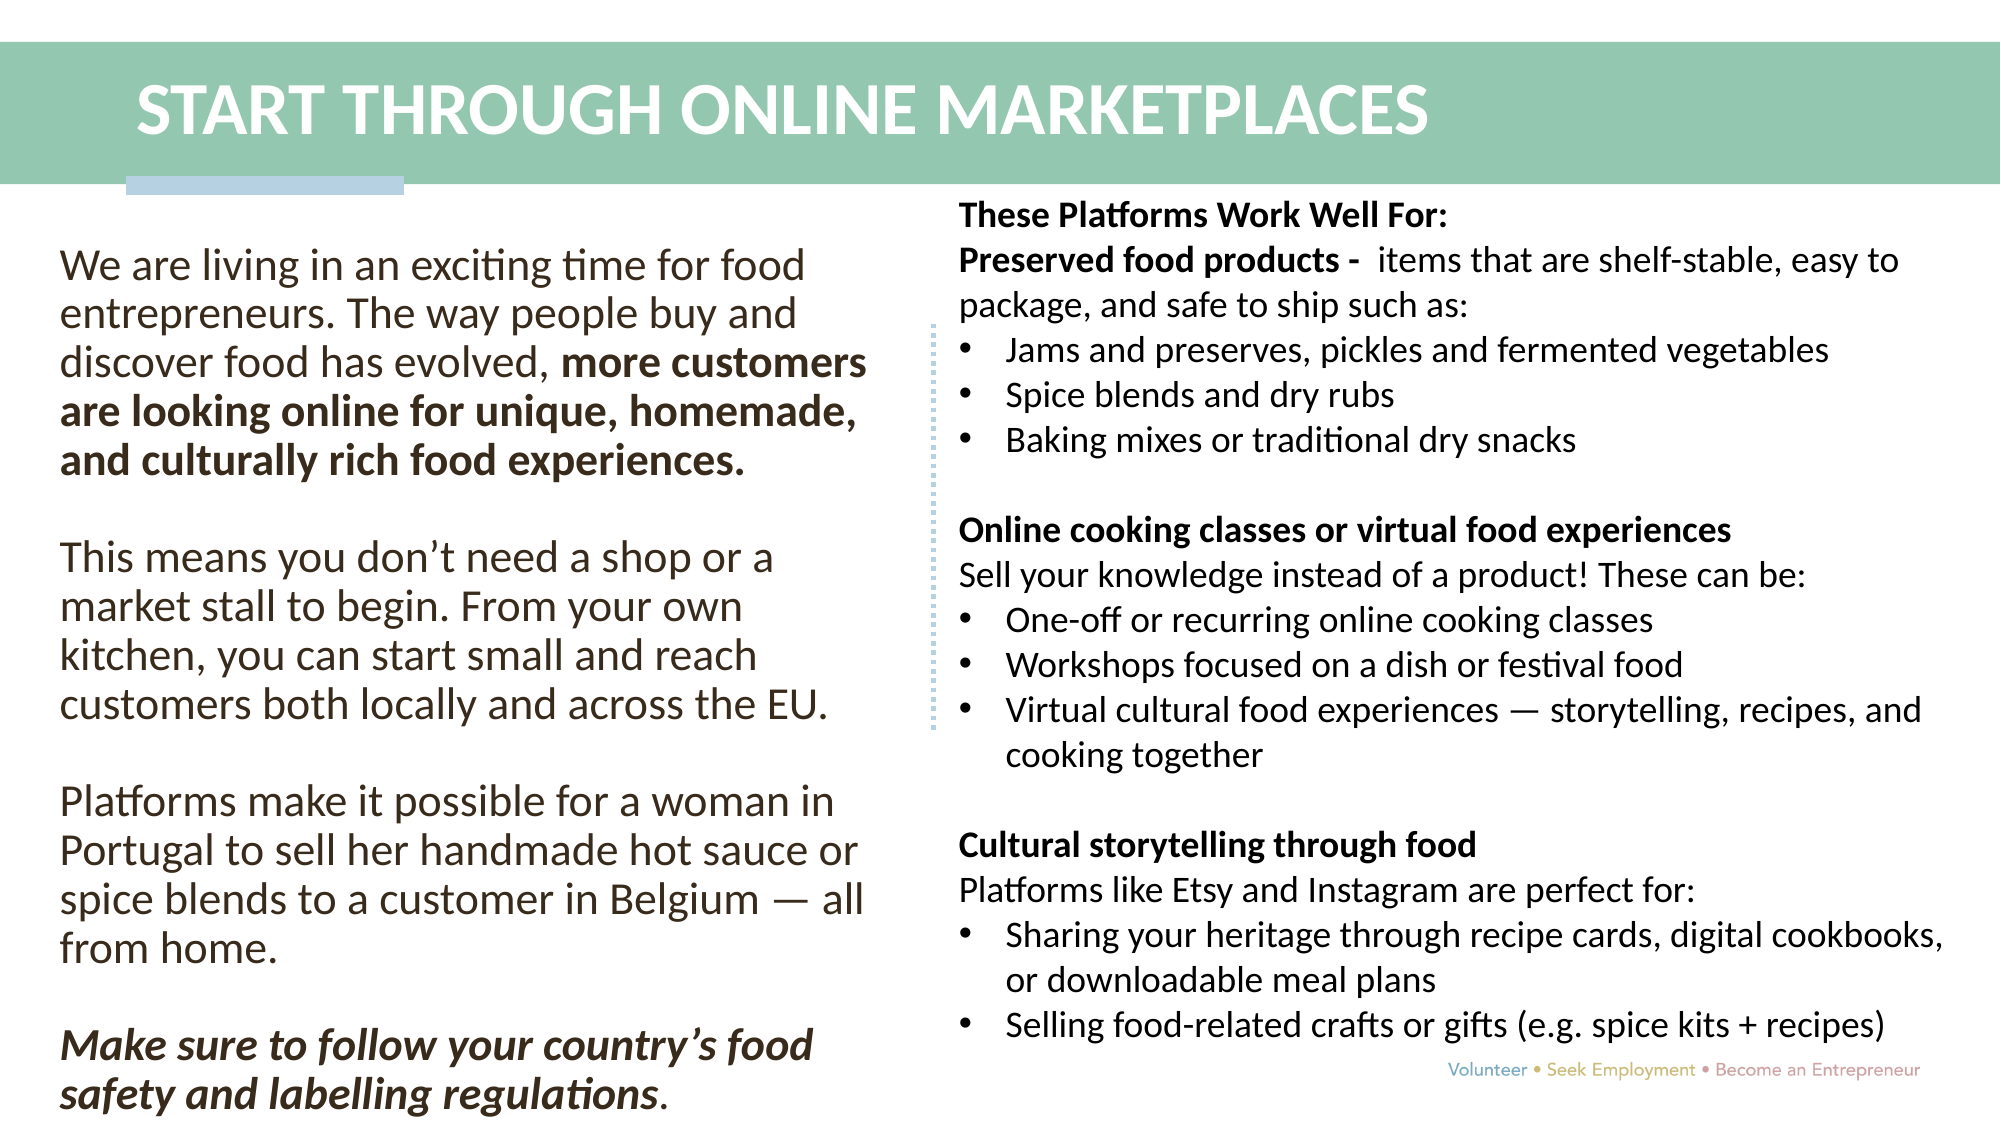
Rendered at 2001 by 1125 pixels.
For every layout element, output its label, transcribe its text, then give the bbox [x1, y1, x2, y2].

list We are living in an exciting time for food entrepreneurs. The way people buy and discover food has evolved, more customers are looking online for unique, homemade, and culturally rich food experiences. This means you don’t need a shop or a market stall to begin. From your own kitchen, you can start small and reach customers both locally and across the EU. Platforms make it possible for a woman in Portugal to sell her handmade hot sauce or spice blends to a customer in Belgium — all from home. Make sure to follow your country’s food safety and labelling regulations. [44, 233, 911, 1000]
list START THROUGH ONLINE MARKETPLACES [121, 51, 1911, 170]
picture [1418, 1053, 1971, 1103]
text_box These Platforms Work Well For: Preserved food products - items that are shelf-stable, easy to package, and safe to ship such as: Jams and preserves, pickles and fermented vegetables Spice blends and dry rubs Baking mixes or traditional dry snacks Online cooking classes or virtual food experiences Sell your knowledge instead of a product! These can be: One-off or recurring online cooking classes Workshops focused on a dish or festival food Virtual cultural food experiences — storytelling, recipes, and cooking together Cultural storytelling through food Platforms like Etsy and Instagram are perfect for: Sharing your heritage through recipe cards, digital cookbooks, or downloadable meal plans Selling food-related crafts or gifts (e.g. spice kits + recipes) [944, 182, 2000, 1053]
